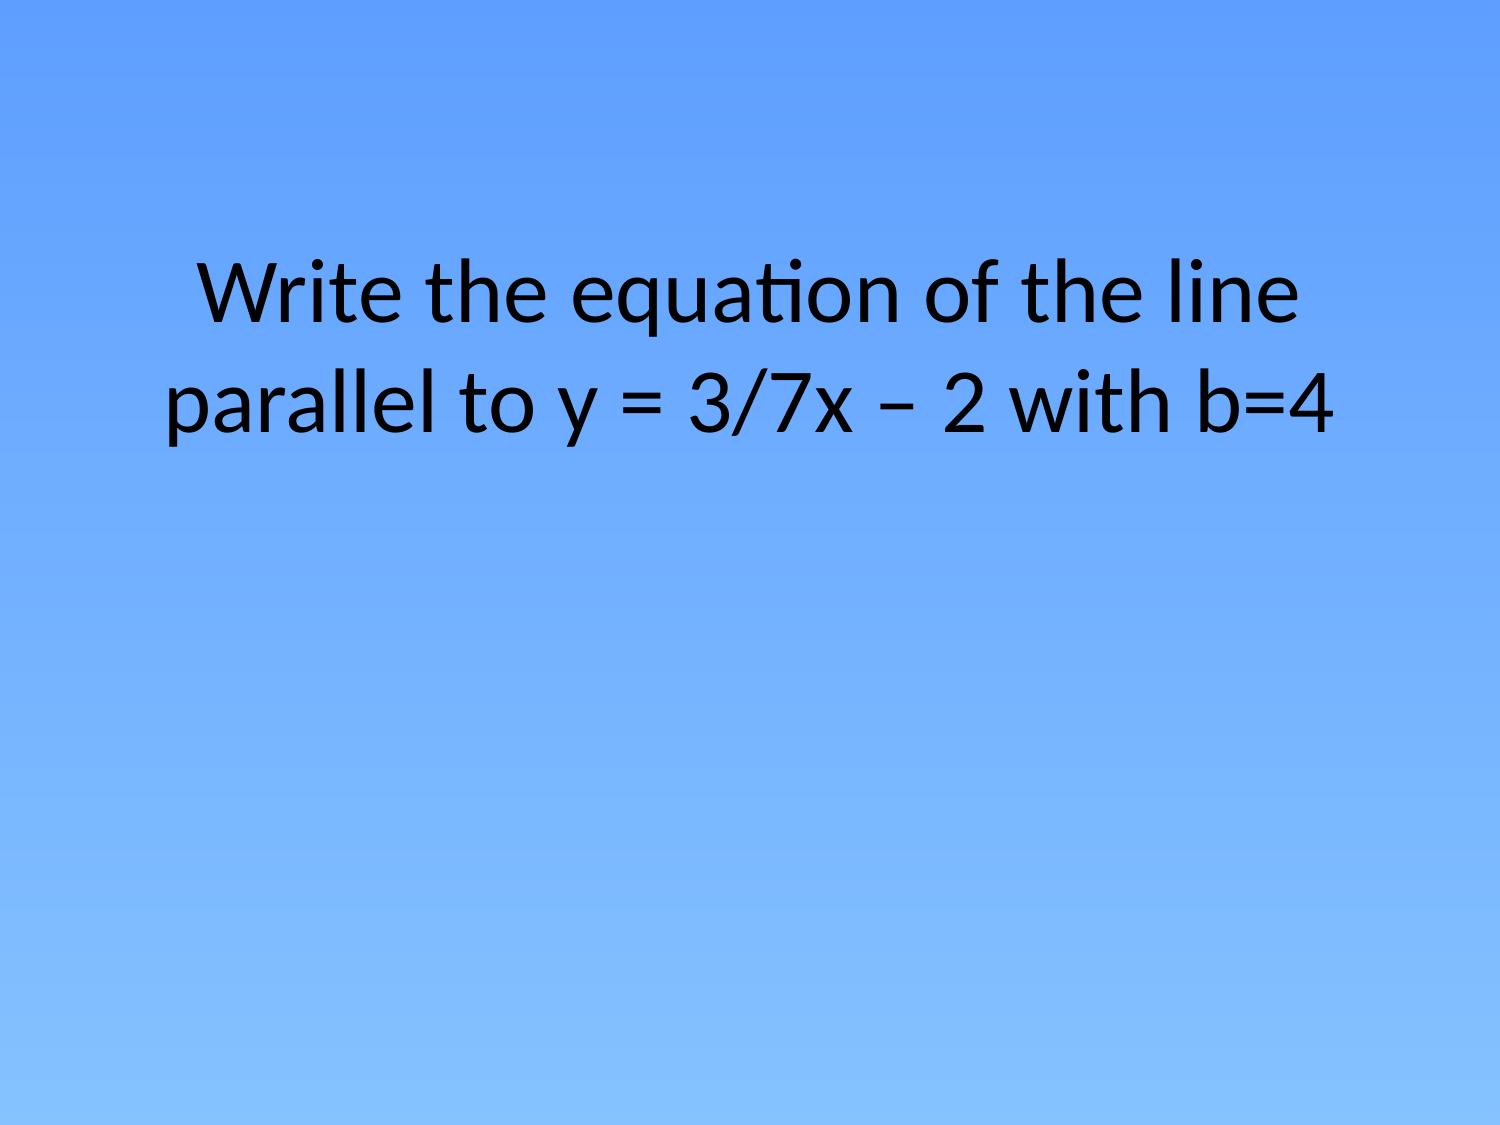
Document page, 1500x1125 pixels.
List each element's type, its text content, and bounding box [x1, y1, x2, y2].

title Write the equation of the line parallel to y = 3/7x – 2 with b=4 [74, 44, 1426, 638]
